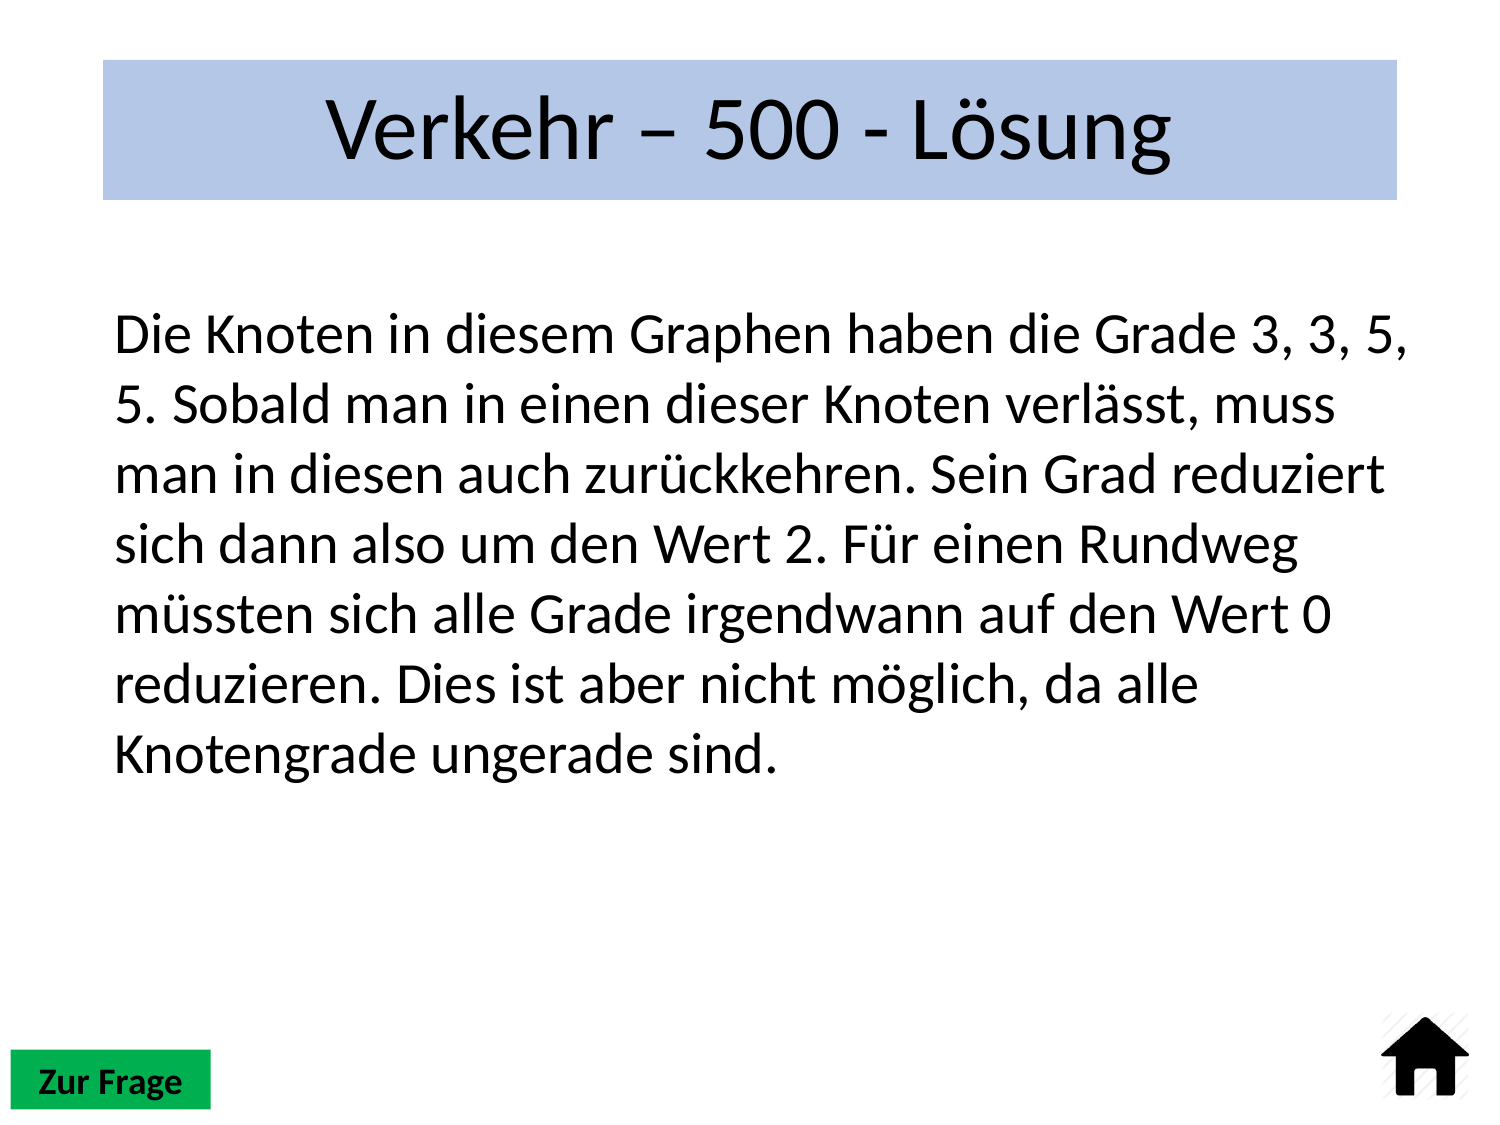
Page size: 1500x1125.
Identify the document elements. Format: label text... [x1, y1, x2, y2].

picture [1381, 1012, 1469, 1100]
title Verkehr – 500 - Lösung [103, 59, 1397, 200]
text_box Die Knoten in diesem Graphen haben die Grade 3, 3, 5, 5. Sobald man in einen dieser Knoten verlässt, muss man in diesen auch zurückkehren. Sein Grad reduziert sich dann also um den Wert 2. Für einen Rundweg müssten sich alle Grade irgendwann auf den Wert 0 reduzieren. Dies ist aber nicht möglich, da alle Knotengrade ungerade sind. [99, 287, 1450, 1013]
text_box [74, 262, 1425, 988]
text_box Zur Frage [10, 1049, 211, 1110]
